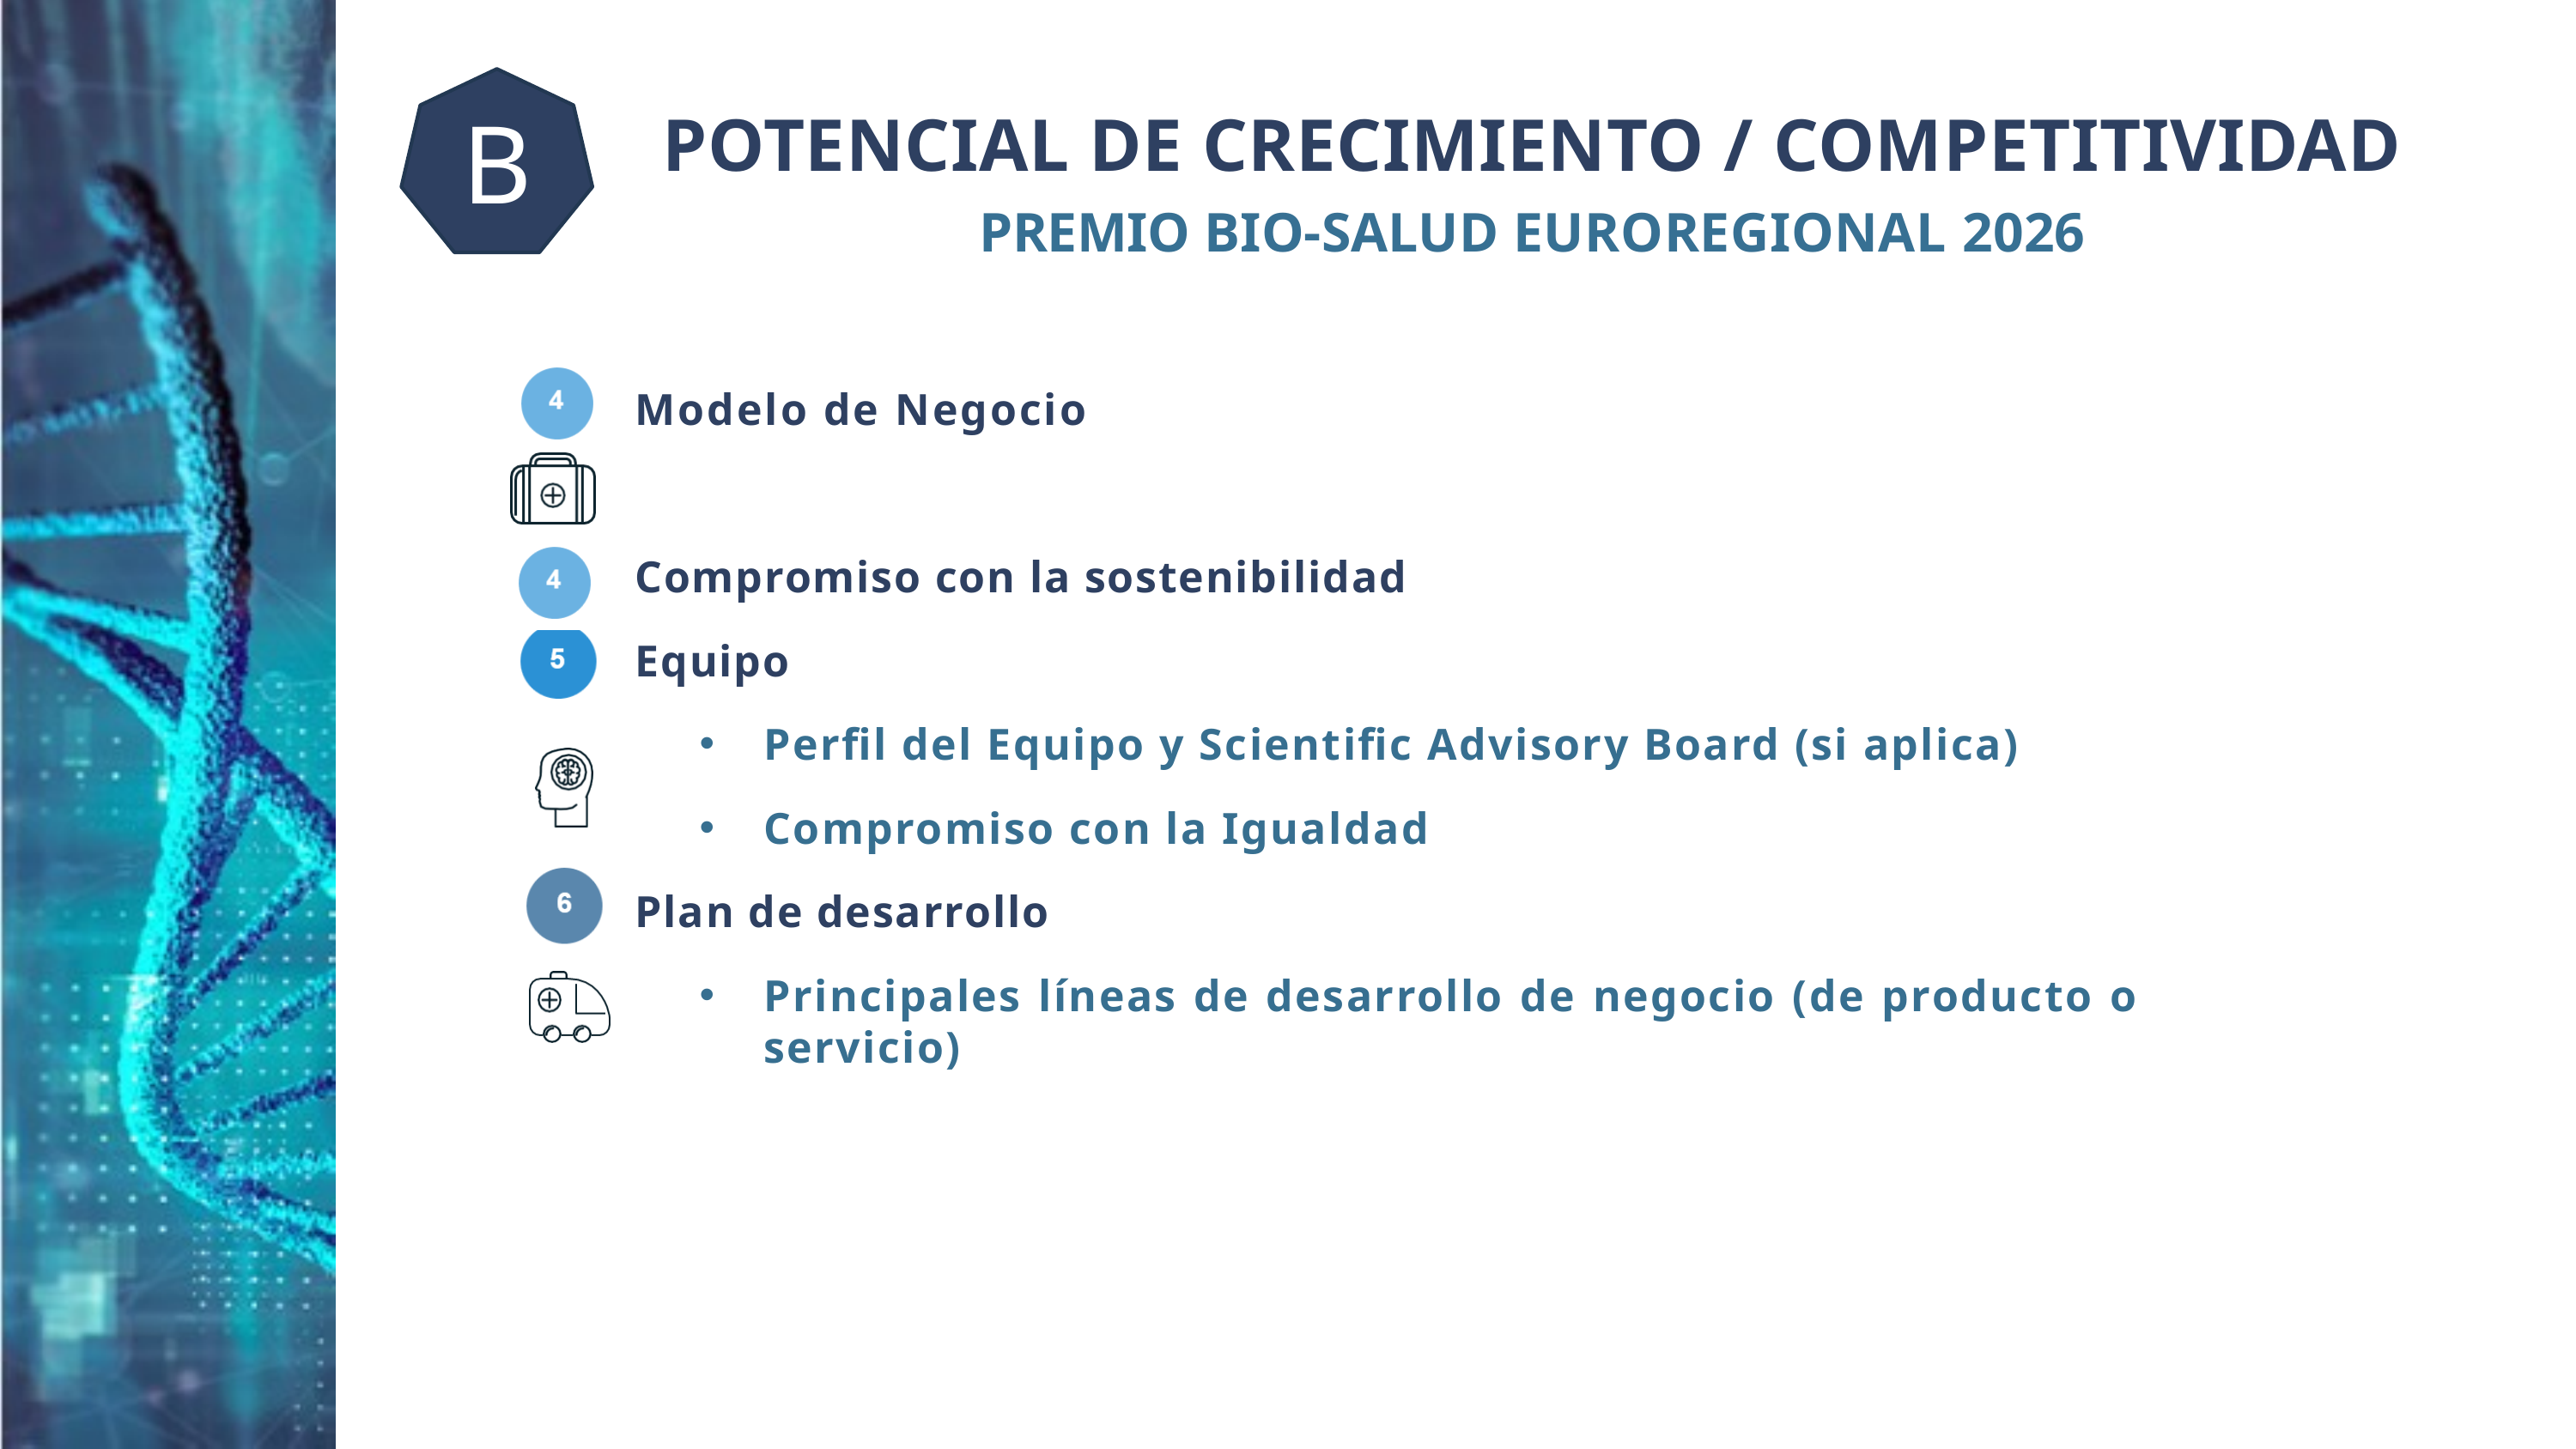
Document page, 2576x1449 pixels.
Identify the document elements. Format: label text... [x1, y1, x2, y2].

picture [507, 354, 605, 452]
title POTENCIAL DE CRECIMIENTO / COMPETITIVIDAD PREMIO BIO-SALUD EUROREGIONAL 2026 [592, 81, 2473, 343]
picture [510, 452, 596, 524]
picture [0, 0, 336, 1449]
picture [504, 532, 602, 700]
picture [528, 971, 611, 1044]
picture [535, 748, 593, 828]
picture [510, 854, 607, 951]
text_box Modelo de Negocio Compromiso con la sostenibilidad Equipo Perfil del Equipo y Scientific Advisory Board (si aplica) Compromiso con la Igualdad Plan de desarrollo Principales líneas de desarrollo de negocio (de producto o servicio) [633, 380, 2488, 1072]
text_box B [399, 67, 595, 255]
